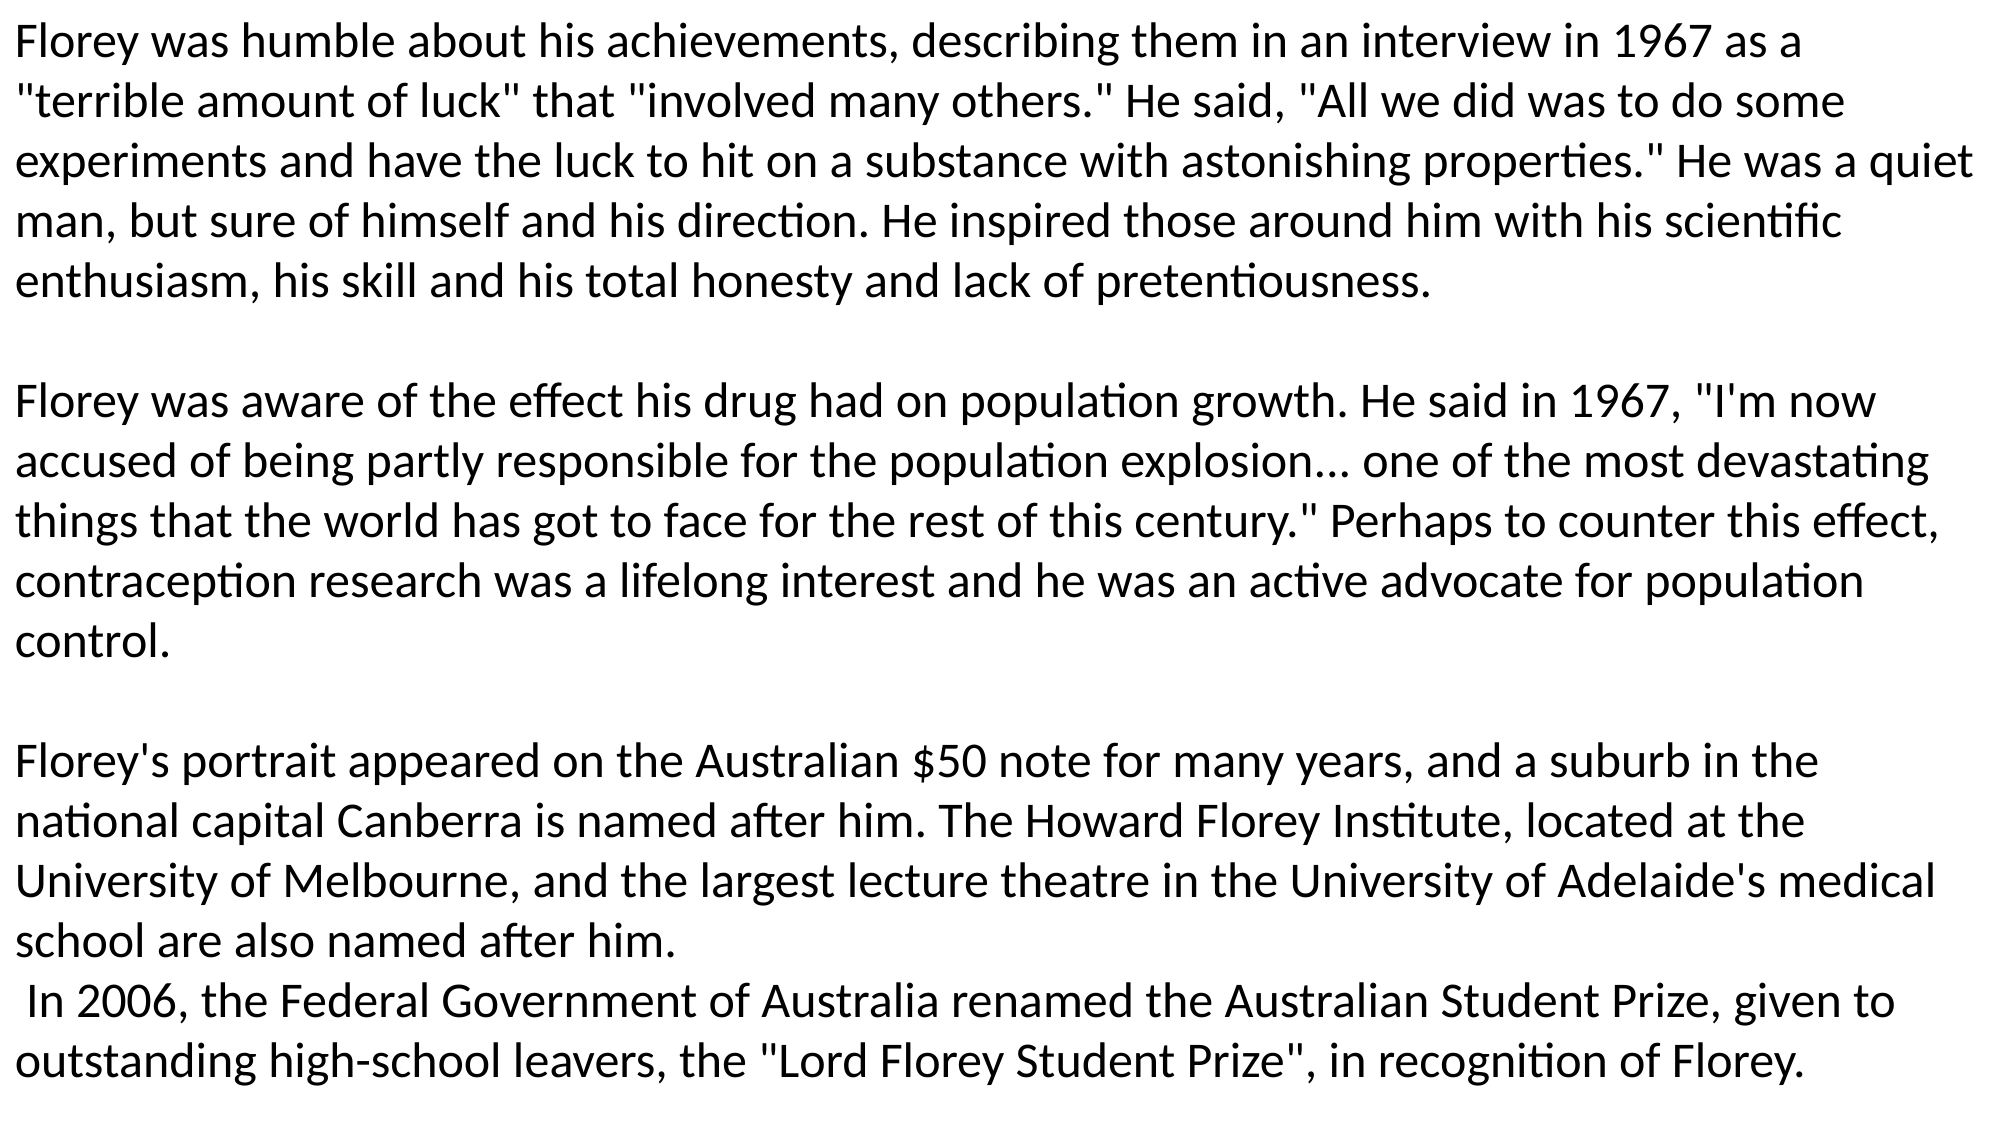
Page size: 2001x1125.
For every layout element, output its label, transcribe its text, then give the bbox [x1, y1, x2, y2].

text_box Florey was humble about his achievements, describing them in an interview in 1967 as a "terrible amount of luck" that "involved many others." He said, "All we did was to do some experiments and have the luck to hit on a substance with astonishing properties." He was a quiet man, but sure of himself and his direction. He inspired those around him with his scientific enthusiasm, his skill and his total honesty and lack of pretentiousness. Florey was aware of the effect his drug had on population growth. He said in 1967, "I'm now accused of being partly responsible for the population explosion... one of the most devastating things that the world has got to face for the rest of this century." Perhaps to counter this effect, contraception research was a lifelong interest and he was an active advocate for population control. Florey's portrait appeared on the Australian $50 note for many years, and a suburb in the national capital Canberra is named after him. The Howard Florey Institute, located at the University of Melbourne, and the largest lecture theatre in the University of Adelaide's medical school are also named after him. In 2006, the Federal Government of Australia renamed the Australian Student Prize, given to outstanding high-school leavers, the "Lord Florey Student Prize", in recognition of Florey. [0, 0, 2000, 1125]
